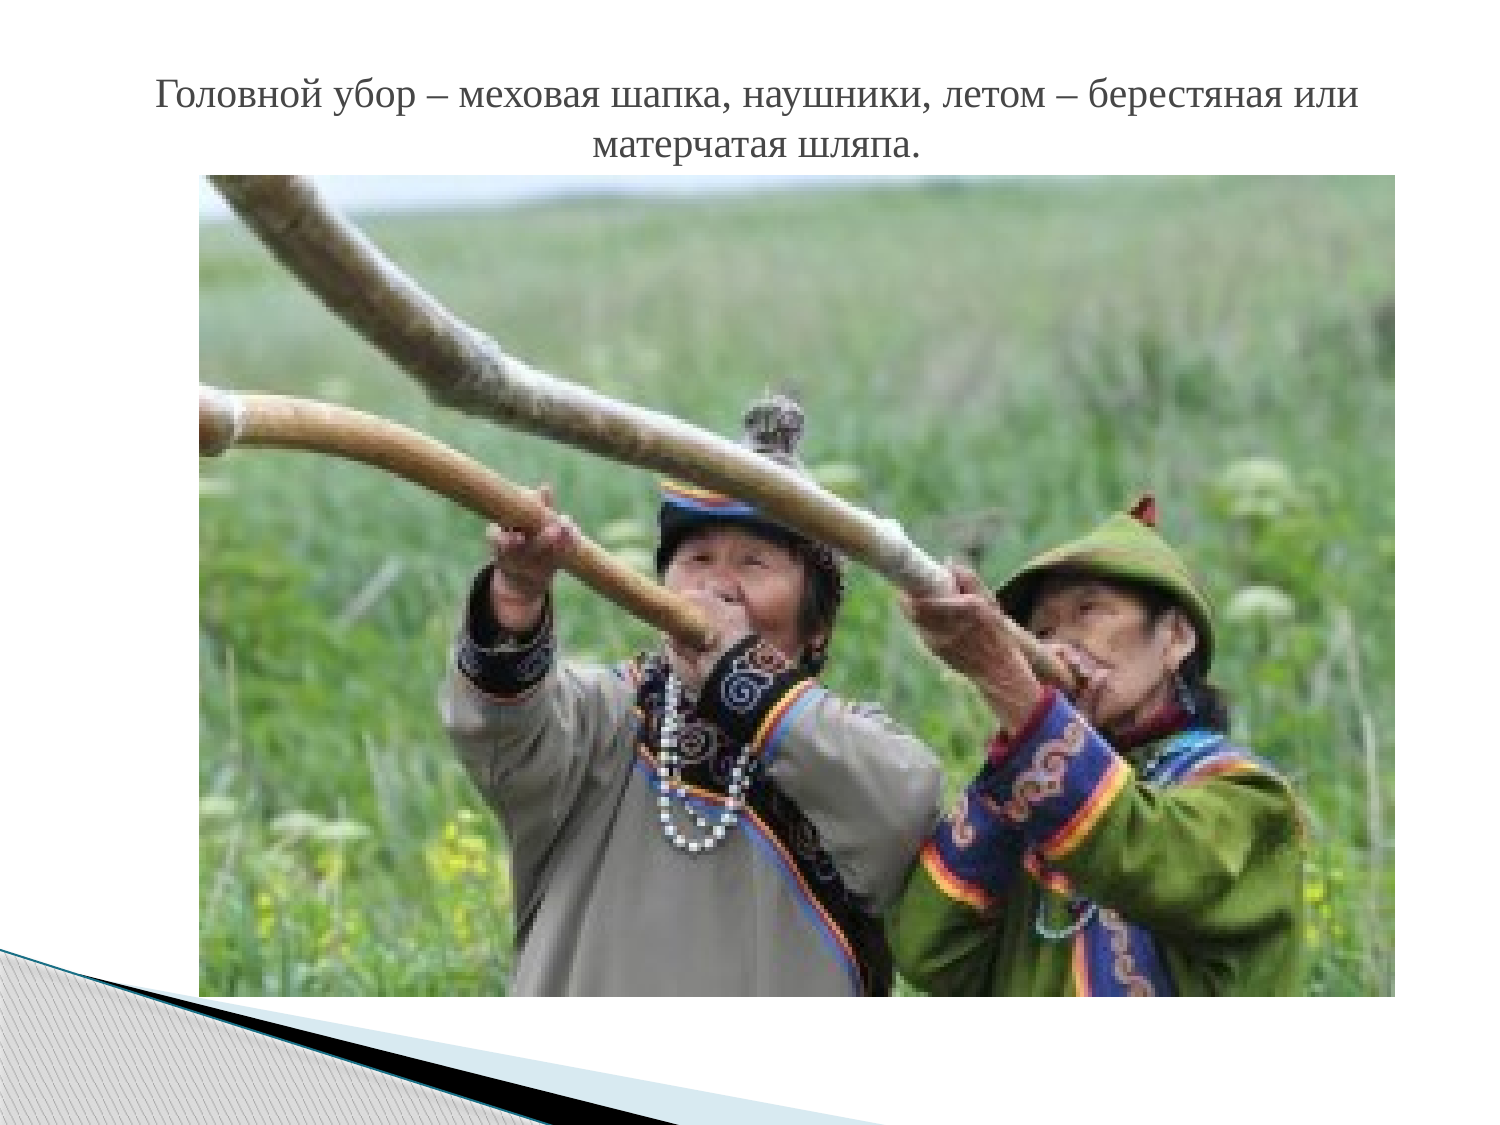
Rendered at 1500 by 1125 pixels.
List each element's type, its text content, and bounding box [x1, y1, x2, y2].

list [198, 175, 1395, 997]
title Головной убор – меховая шапка, наушники, летом – берестяная или матерчатая шляпа. [82, 46, 1432, 235]
